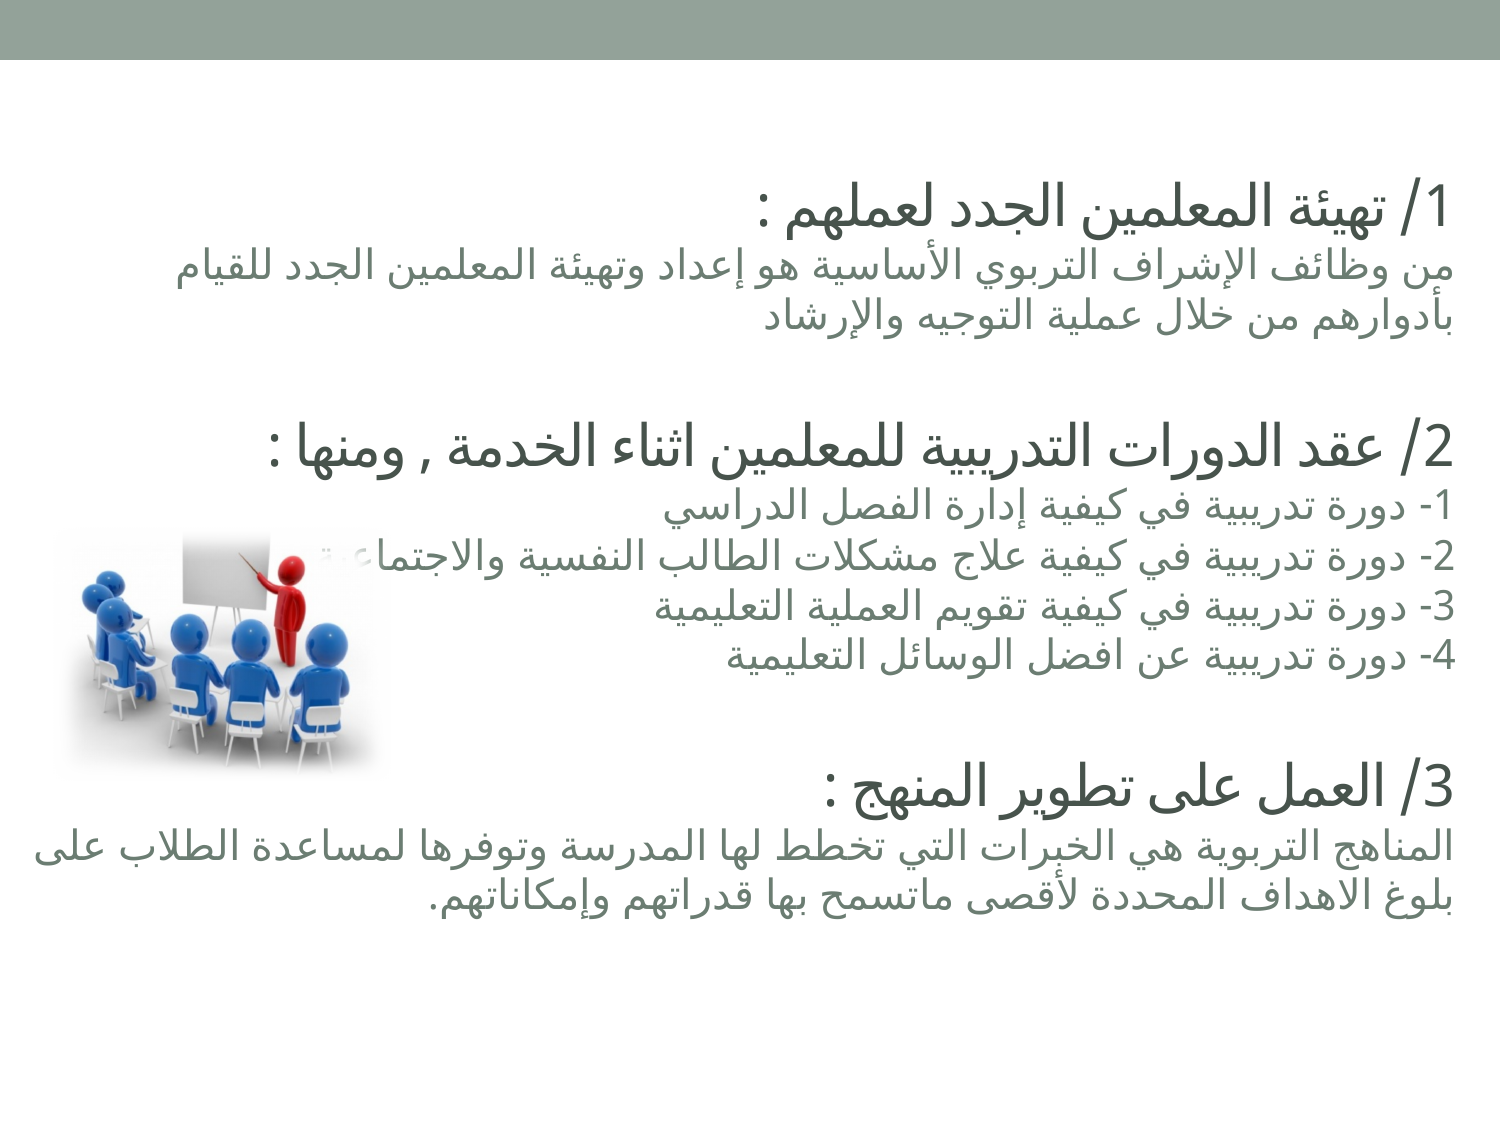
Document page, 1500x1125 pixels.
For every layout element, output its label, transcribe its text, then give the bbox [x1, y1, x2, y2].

text_box 1/ تهيئة المعلمين الجدد لعملهم : من وظائف الإشراف التربوي الأساسية هو إعداد وتهيئة المعلمين الجدد للقيام بأدوارهم من خلال عملية التوجيه والإرشاد 2/ عقد الدورات التدريبية للمعلمين اثناء الخدمة , ومنها : 1- دورة تدريبية في كيفية إدارة الفصل الدراسي 2- دورة تدريبية في كيفية علاج مشكلات الطالب النفسية والاجتماعية 3- دورة تدريبية في كيفية تقويم العملية التعليمية 4- دورة تدريبية عن افضل الوسائل التعليمية 3/ العمل على تطوير المنهج : المناهج التربوية هي الخبرات التي تخطط لها المدرسة وتوفرها لمساعدة الطلاب على بلوغ الاهداف المحددة لأقصى ماتسمح بها قدراتهم وإمكاناتهم. [17, 160, 1471, 926]
picture [52, 526, 393, 782]
